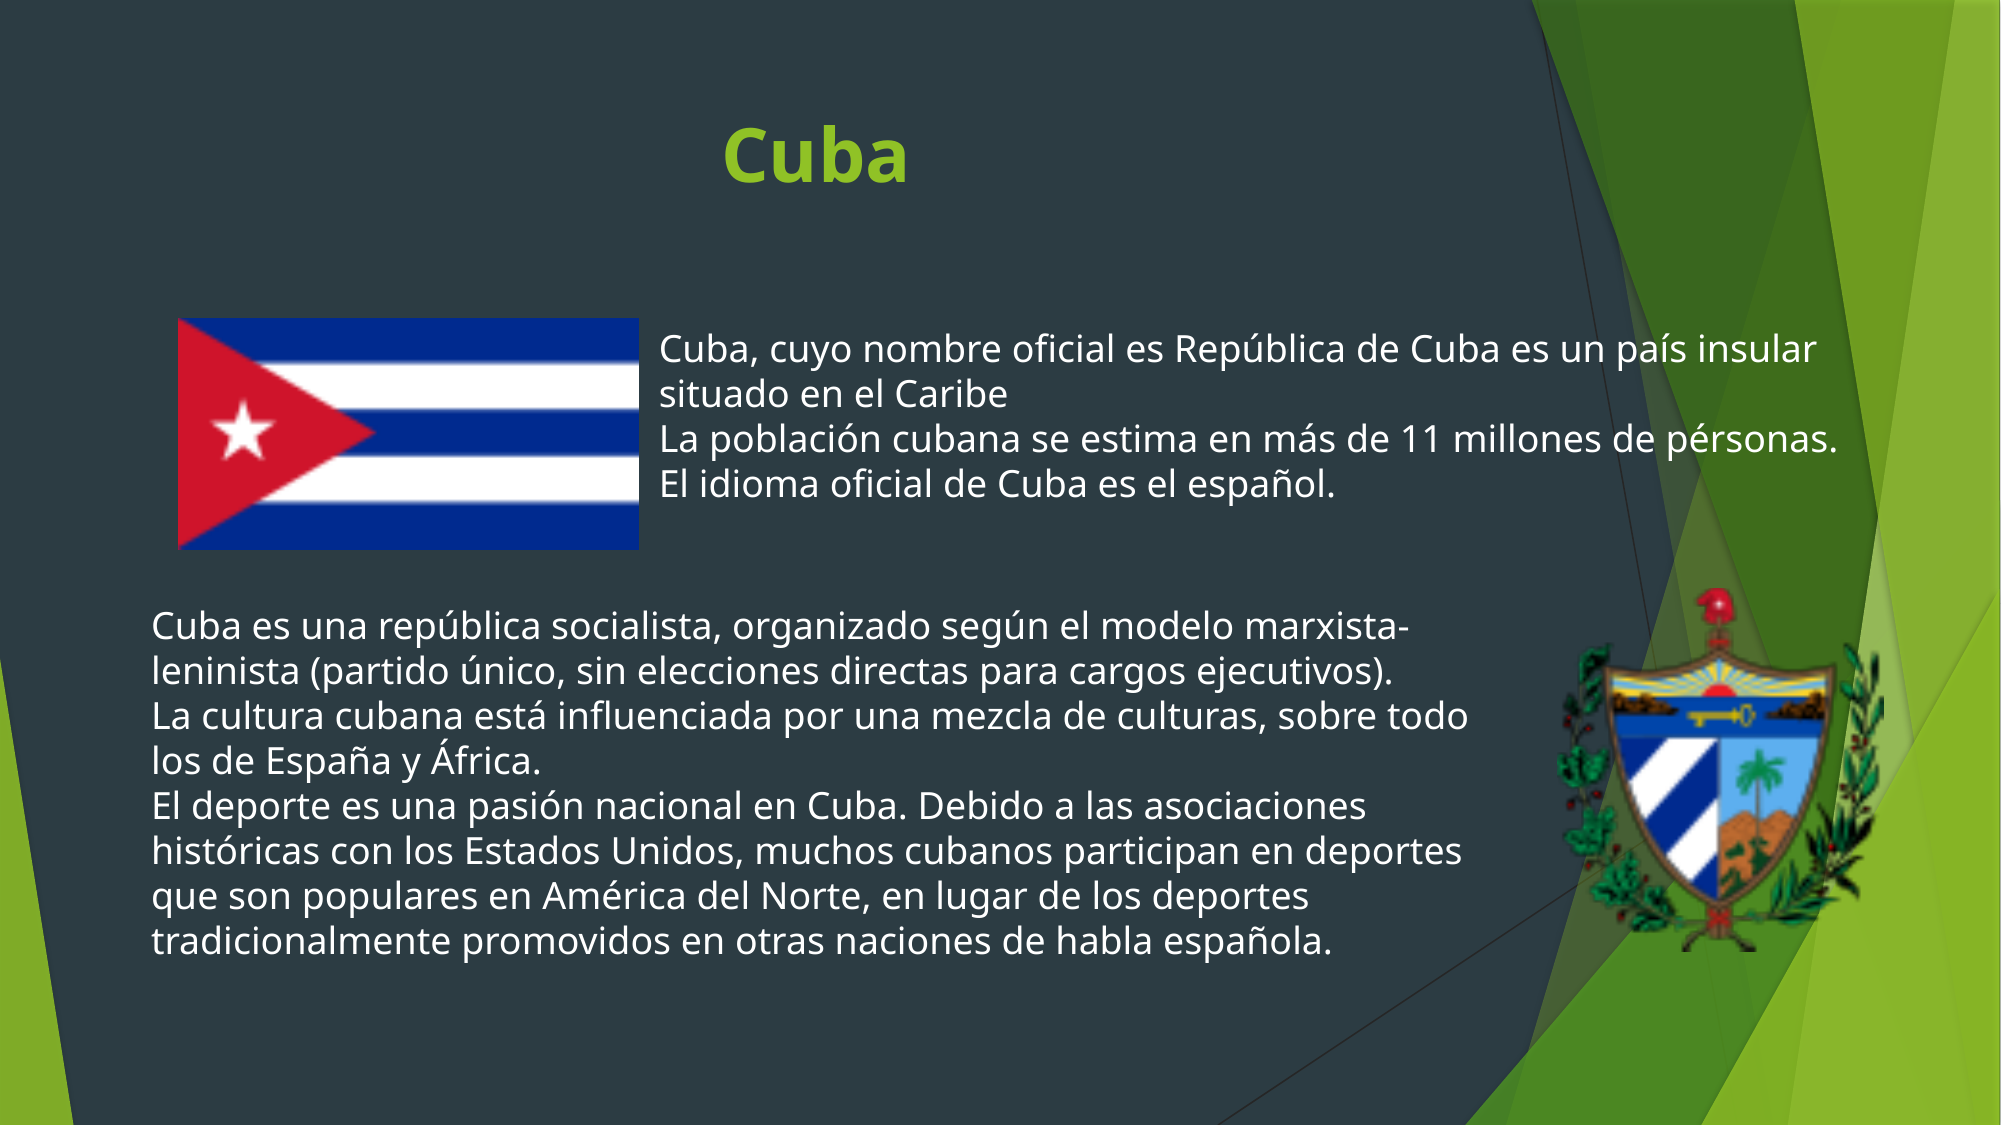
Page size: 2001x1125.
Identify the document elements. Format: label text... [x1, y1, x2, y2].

picture [1556, 588, 1885, 953]
text_box Cuba es una república socialista, organizado según el modelo marxista-leninista (partido único, sin elecciones directas para cargos ejecutivos). La cultura cubana está influenciada por una mezcla de culturas, sobre todo los de España y África. El deporte es una pasión nacional en Cuba. Debido a las asociaciones históricas con los Estados Unidos, muchos cubanos participan en deportes que son populares en América del Norte, en lugar de los deportes tradicionalmente promovidos en otras naciones de habla española. [136, 594, 1539, 970]
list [177, 317, 640, 551]
title Cuba [111, 99, 1522, 317]
text_box Cuba, cuyo nombre oficial es República de Cuba es un país insular situado en el Caribe La población cubana se estima en más de 11 millones de pérsonas. El idioma oficial de Cuba es el español. [644, 317, 1944, 513]
